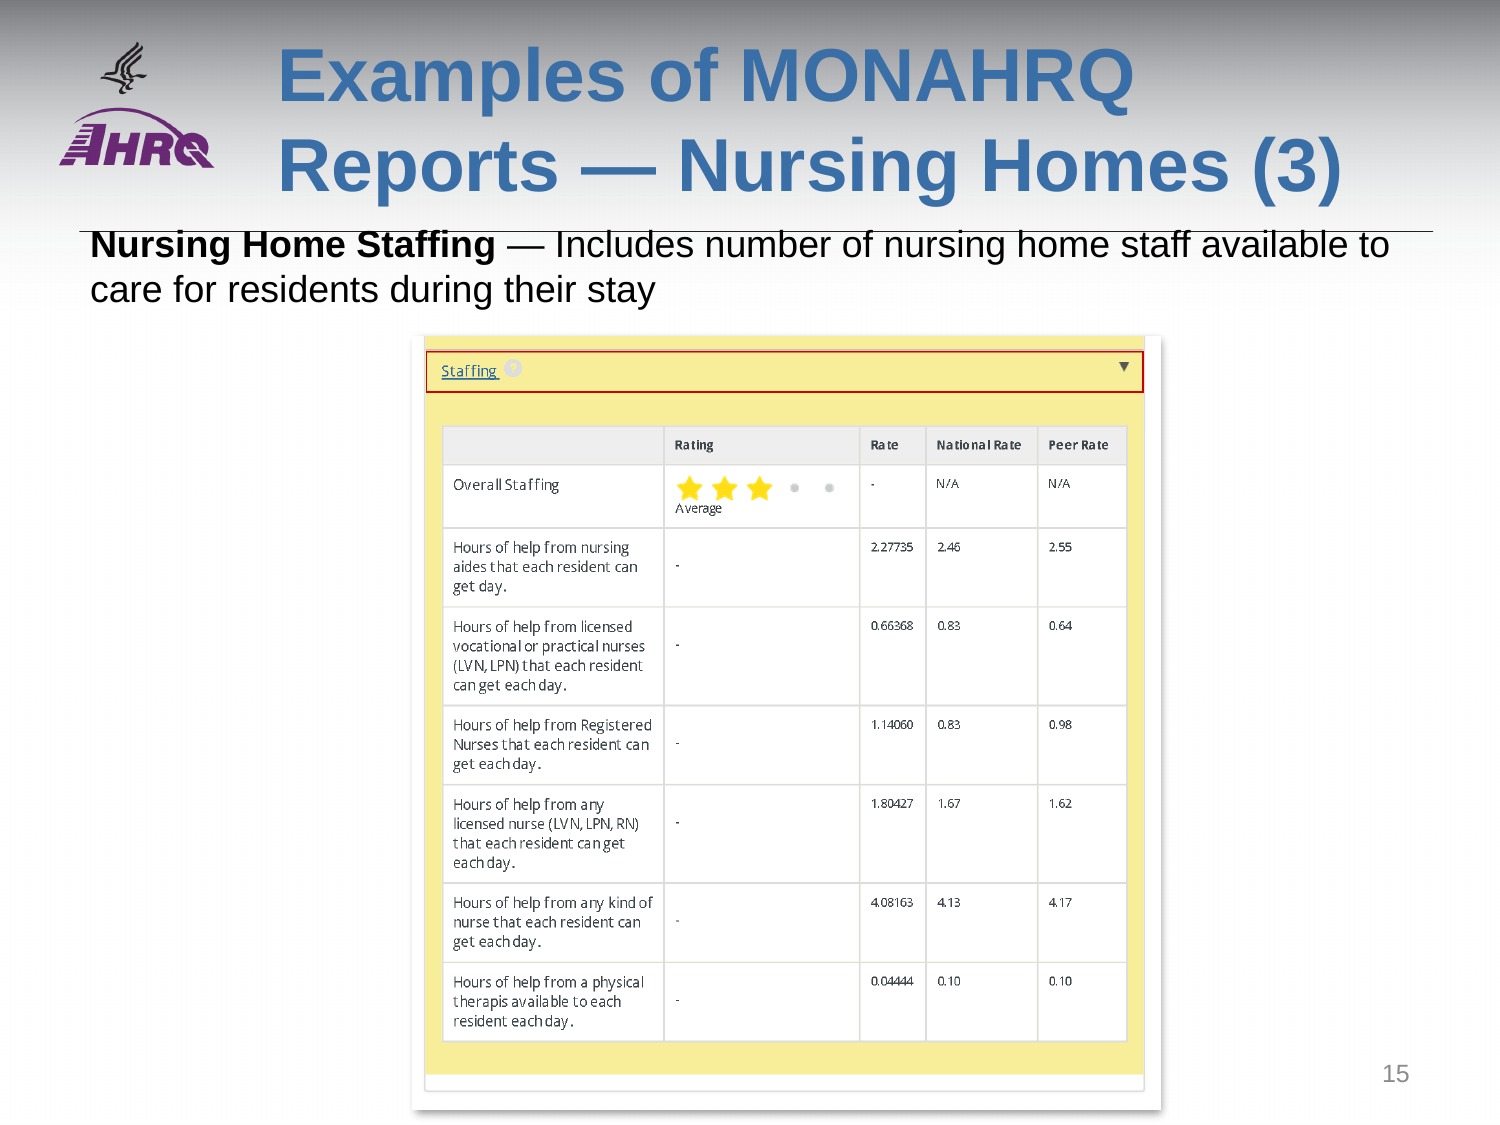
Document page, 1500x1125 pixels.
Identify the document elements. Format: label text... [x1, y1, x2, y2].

picture [0, 0, 1500, 1125]
list Nursing Home Staffing — Includes number of nursing home staff available to care for residents during their stay [75, 212, 1425, 325]
slide_number 15 [1165, 1042, 1425, 1103]
title Examples of MONAHRQ Reports — Nursing Homes (3) [262, 45, 1425, 188]
